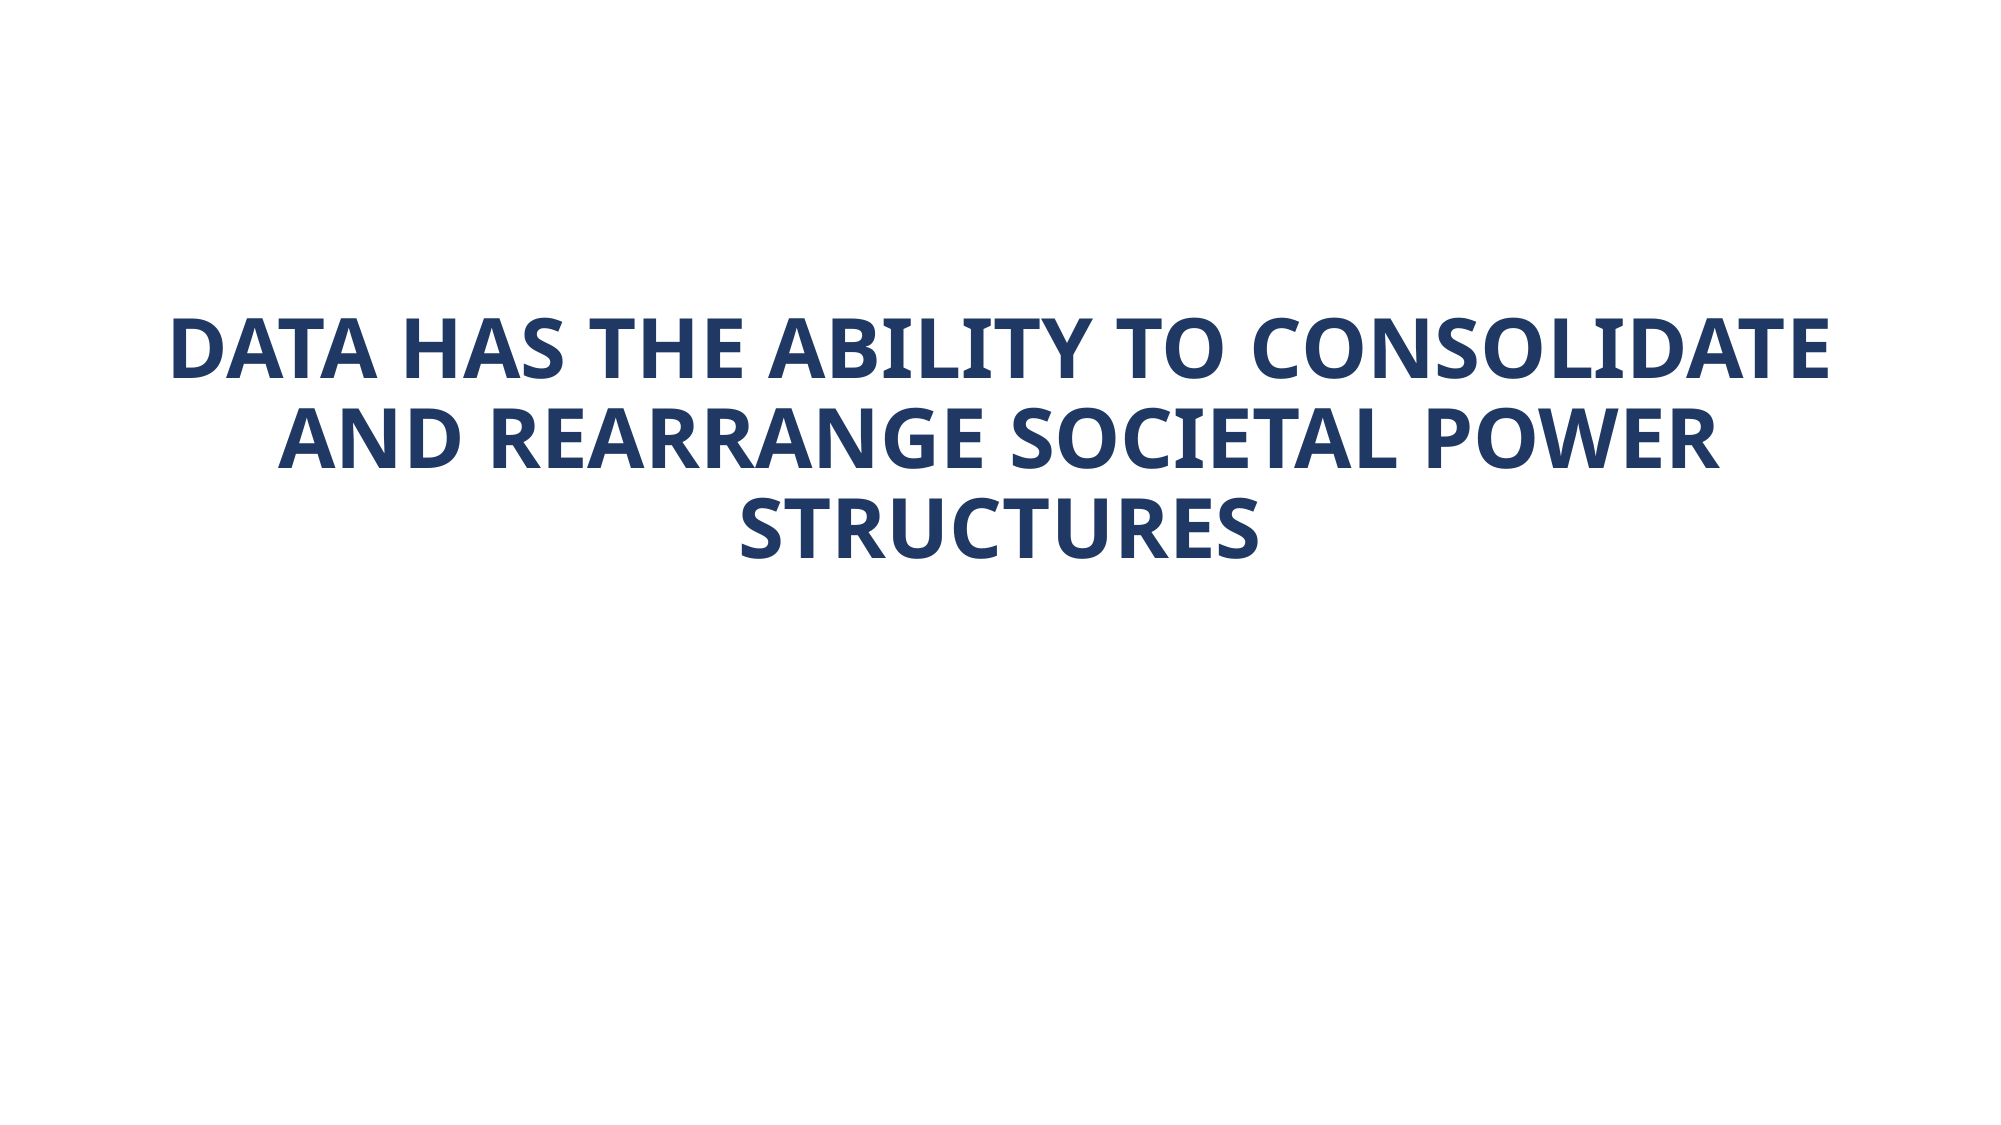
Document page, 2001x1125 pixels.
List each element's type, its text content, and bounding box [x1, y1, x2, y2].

list DATA HAS THE ABILITY TO CONSOLIDATE AND REARRANGE SOCIETAL POWER STRUCTURES [137, 299, 1863, 1014]
